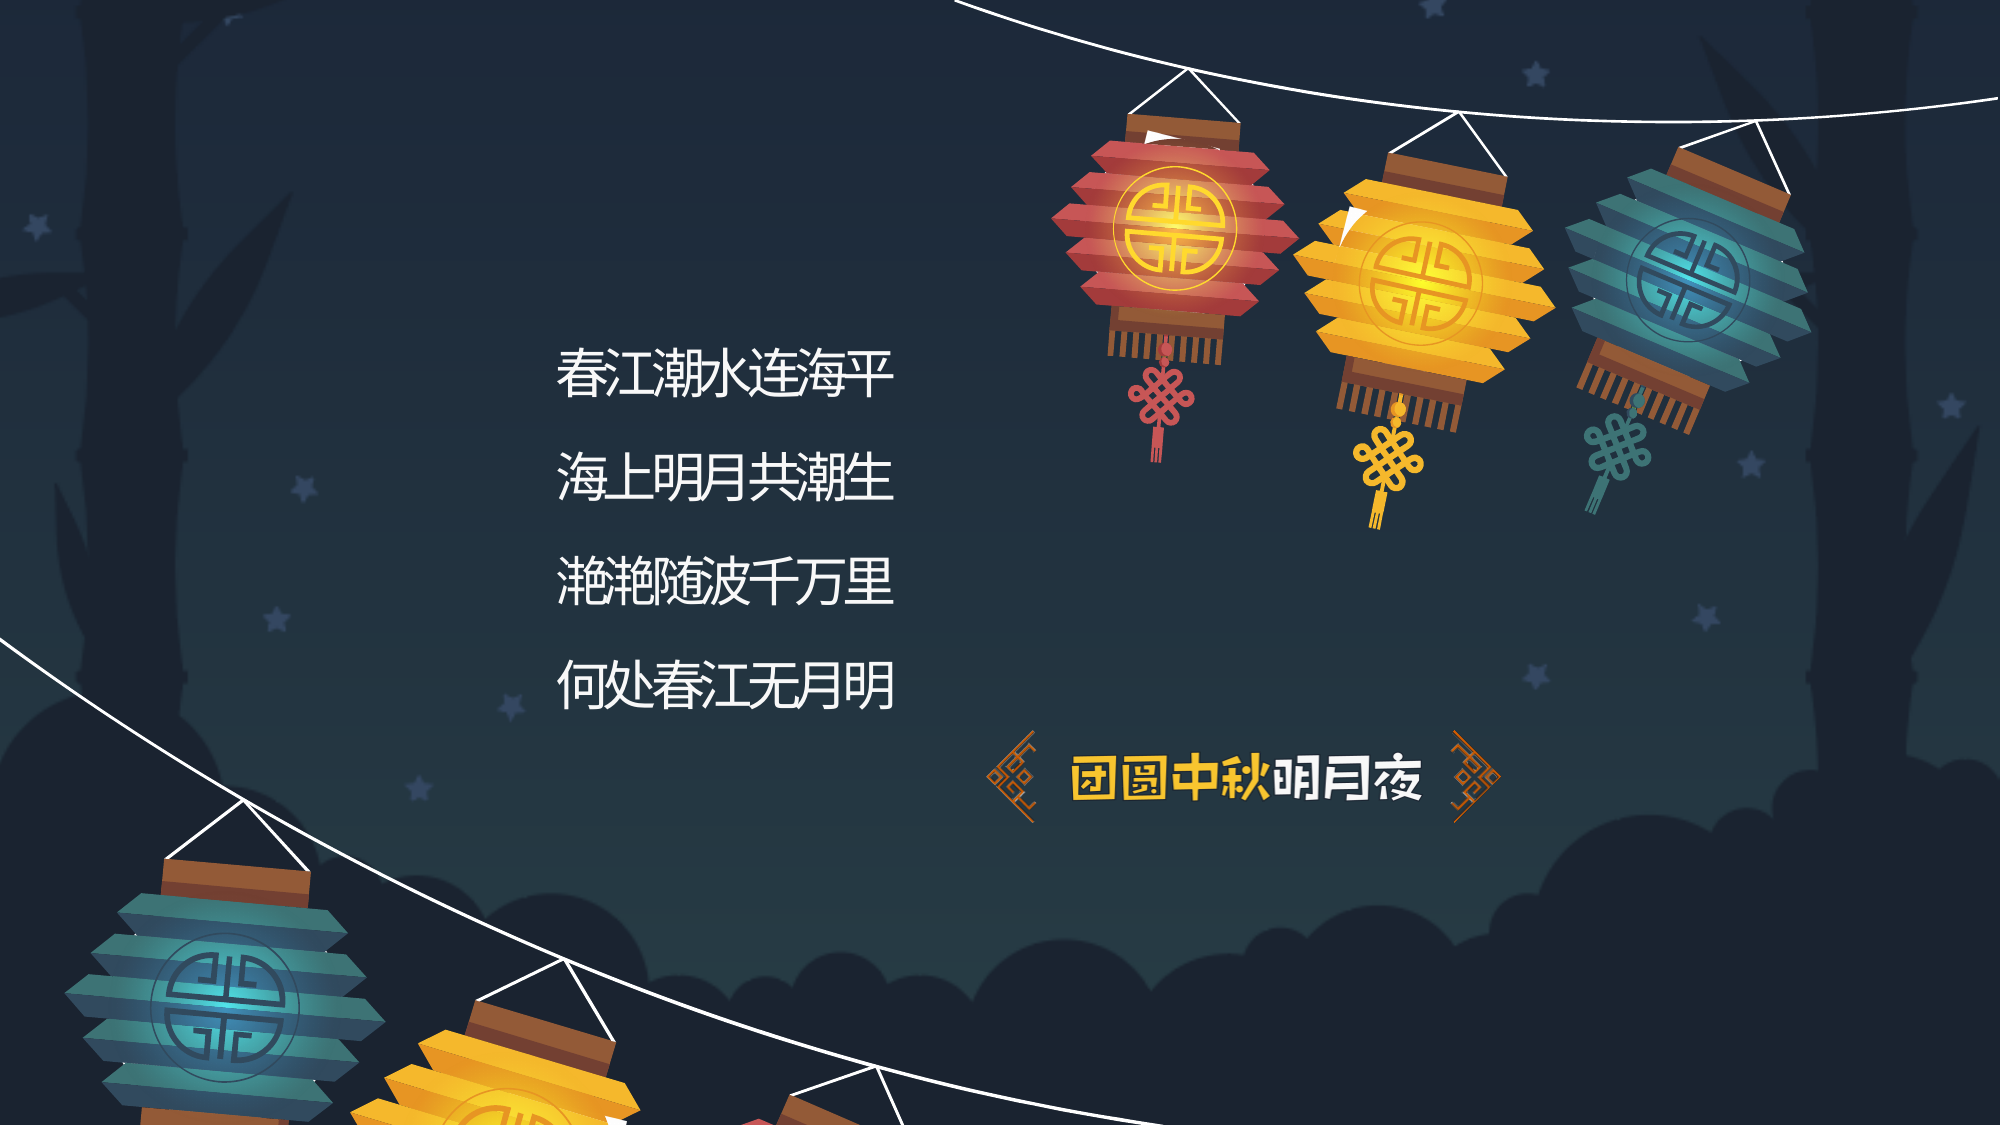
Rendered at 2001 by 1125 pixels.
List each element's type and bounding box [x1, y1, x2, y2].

text_box [999, 741, 1487, 812]
picture [0, 0, 2000, 1125]
